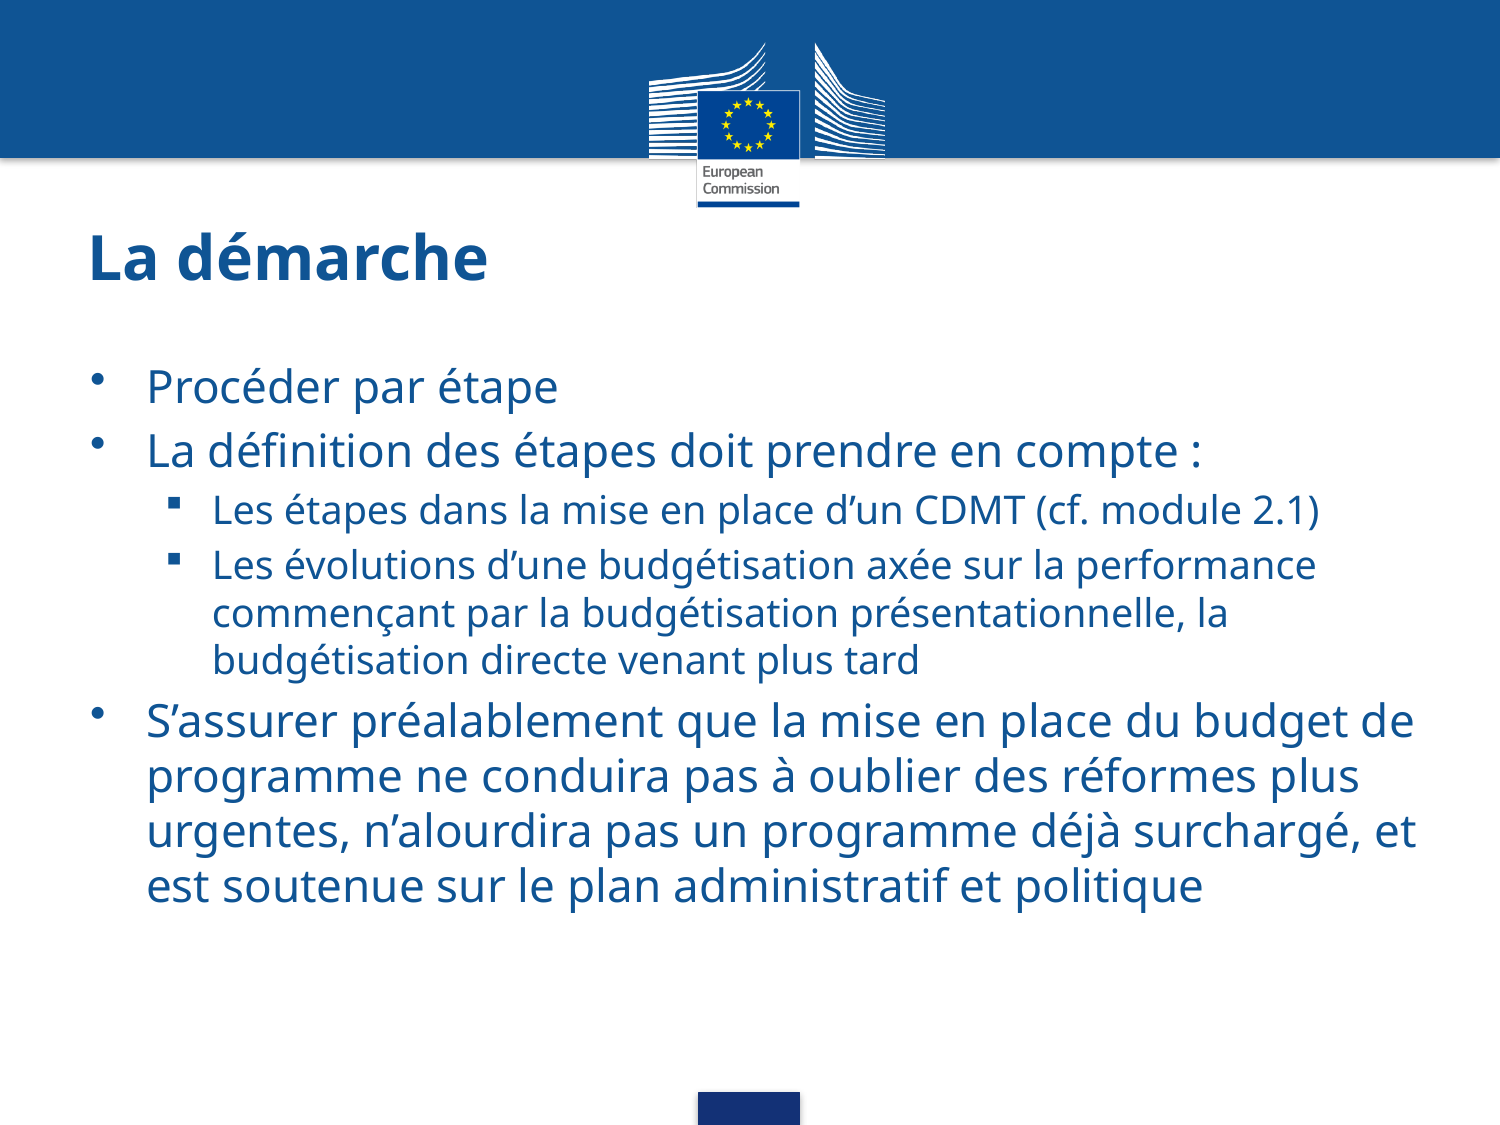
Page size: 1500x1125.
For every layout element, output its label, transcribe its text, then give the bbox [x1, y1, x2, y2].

list Procéder par étape La définition des étapes doit prendre en compte : Les étapes dans la mise en place d’un CDMT (cf. module 2.1) Les évolutions d’une budgétisation axée sur la performance commençant par la budgétisation présentationnelle, la budgétisation directe venant plus tard S’assurer préalablement que la mise en place du budget de programme ne conduira pas à oublier des réformes plus urgentes, n’alourdira pas un programme déjà surchargé, et est soutenue sur le plan administratif et politique [74, 349, 1460, 988]
picture [649, 42, 885, 196]
title La démarche [72, 196, 1423, 315]
